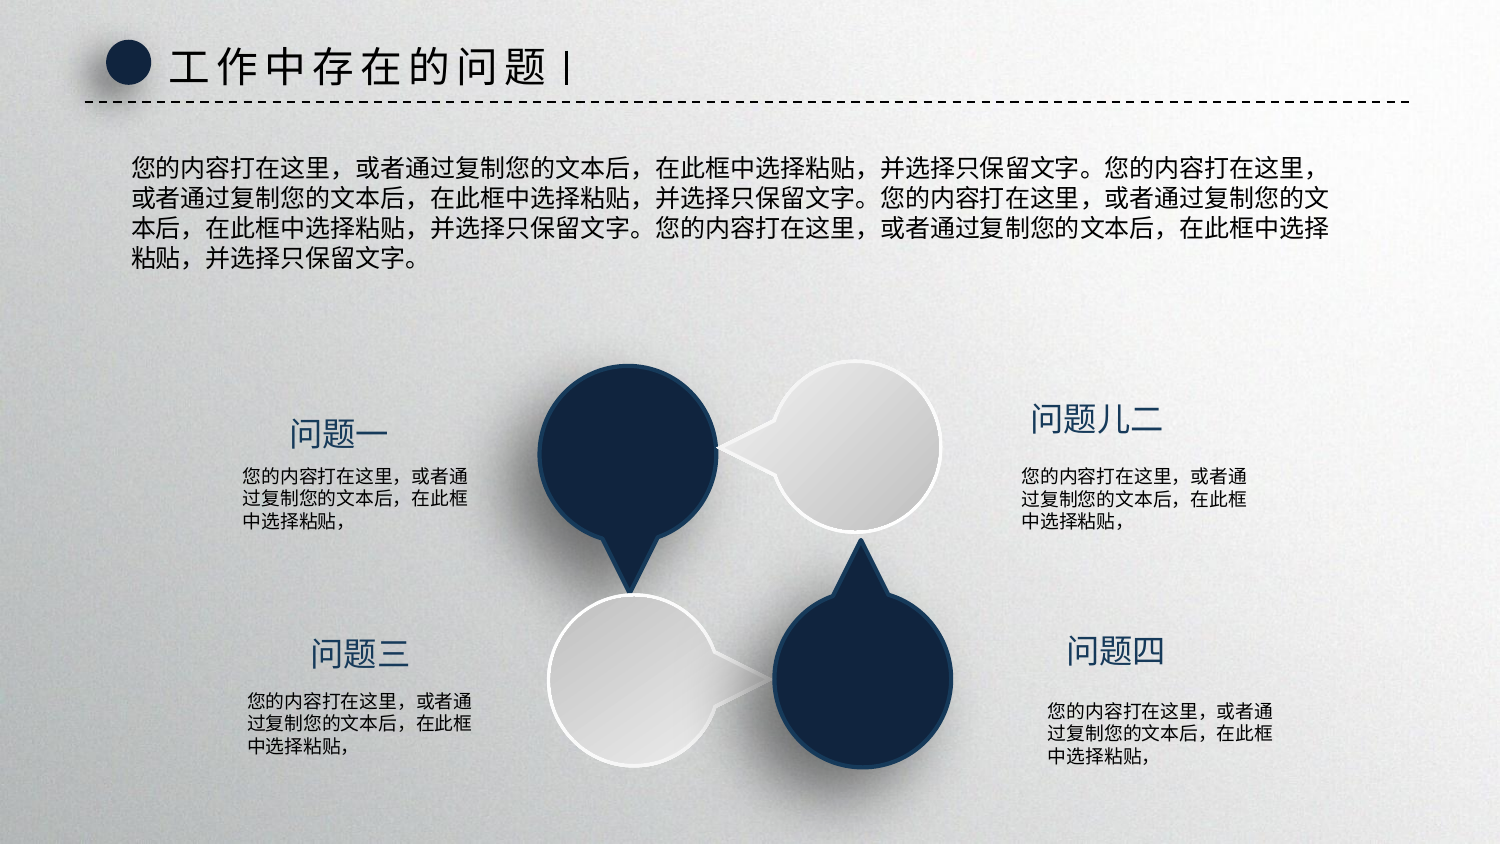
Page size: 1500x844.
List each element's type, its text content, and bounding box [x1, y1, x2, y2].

picture [0, 0, 1500, 844]
text_box 您的内容打在这里，或者通过复制您的文本后，在此框中选择粘贴， [232, 682, 489, 765]
text_box 您的内容打在这里，或者通过复制您的文本后，在此框中选择粘贴， [1033, 691, 1290, 775]
text_box 问题一 [274, 405, 405, 456]
text_box 您的内容打在这里，或者通过复制您的文本后，在此框中选择粘贴，并选择只保留文字。您的内容打在这里，或者通过复制您的文本后，在此框中选择粘贴，并选择只保留文字。您的内容打在这里，或者通过复制您的文本后，在此框中选择粘贴，并选择只保留文字。您的内容打在这里，或者通过复制您的文本后，在此框中选择粘贴，并选择只保留文字。 [116, 145, 1354, 310]
text_box [772, 568, 954, 770]
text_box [572, 566, 748, 794]
text_box 问题三 [295, 625, 426, 681]
text_box [537, 363, 719, 565]
text_box 您的内容打在这里，或者通过复制您的文本后，在此框中选择粘贴， [1006, 457, 1264, 540]
text_box 您的内容打在这里，或者通过复制您的文本后，在此框中选择粘贴， [227, 456, 485, 540]
text_box 问题儿二 [1015, 390, 1179, 446]
text_box [104, 37, 153, 87]
text_box 工作中存在的问题 [153, 33, 562, 99]
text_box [742, 333, 917, 561]
text_box 问题四 [1051, 622, 1182, 678]
